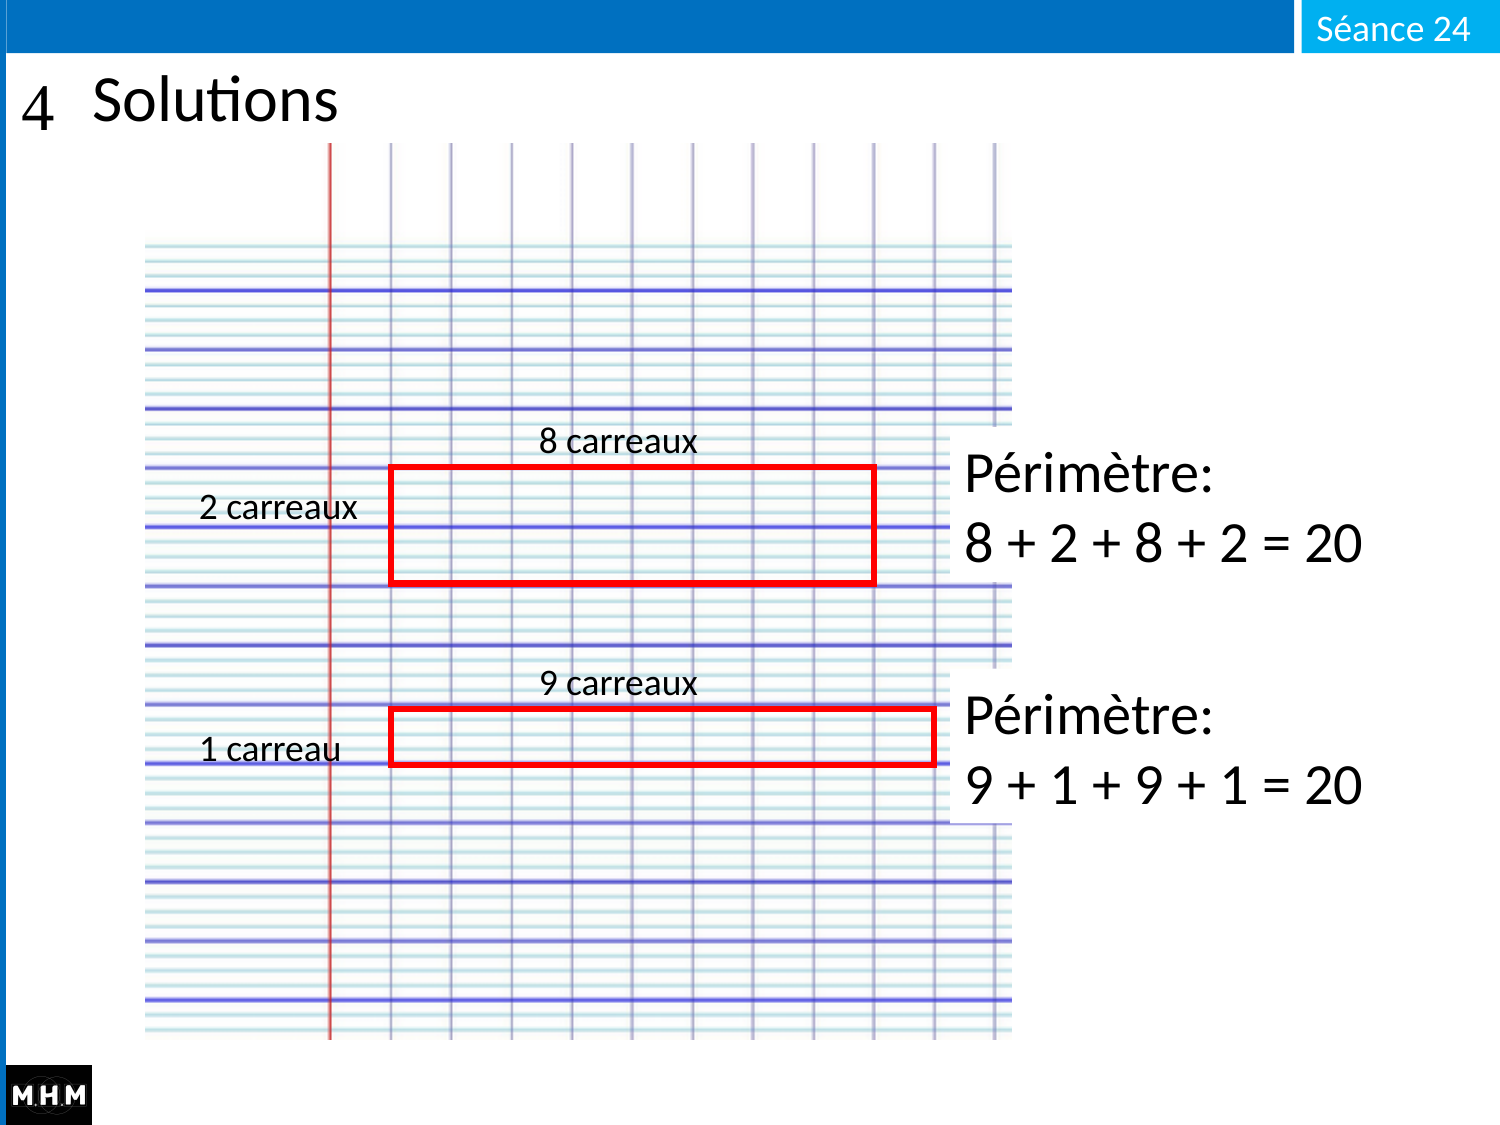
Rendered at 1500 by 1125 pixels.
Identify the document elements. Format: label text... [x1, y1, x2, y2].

picture [145, 143, 1012, 1040]
text_box Périmètre: 9 + 1 + 9 + 1 = 20 [1012, 668, 1433, 824]
picture [6, 1065, 92, 1125]
title Solutions [77, 57, 1470, 144]
text_box Périmètre: 8 + 2 + 8 + 2 = 20 [1012, 427, 1433, 582]
